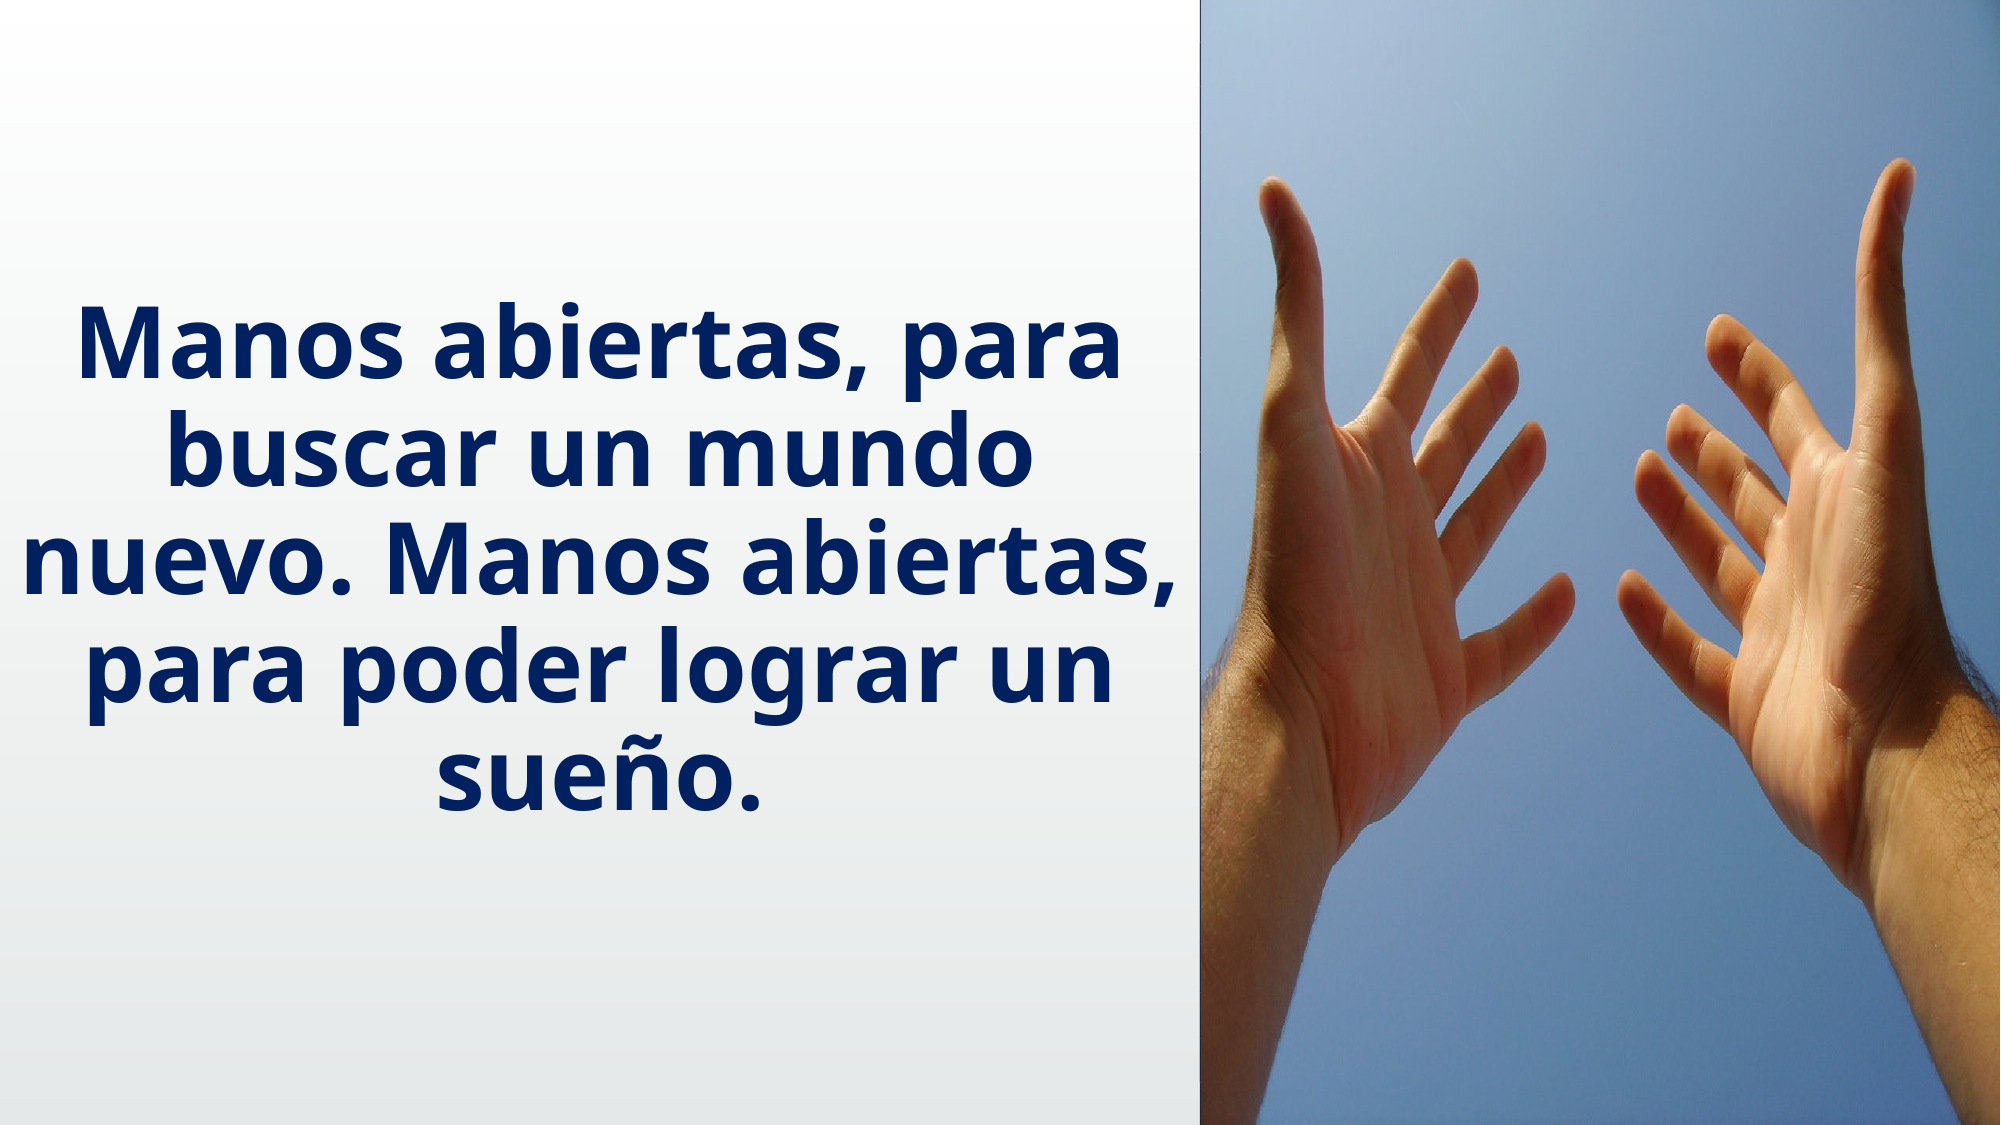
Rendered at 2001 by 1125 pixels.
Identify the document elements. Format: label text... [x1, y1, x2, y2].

picture [1200, 0, 2000, 1125]
title Manos abiertas, para buscar un mundo nuevo. Manos abiertas, para poder lograr un sueño. [0, 0, 1200, 1125]
